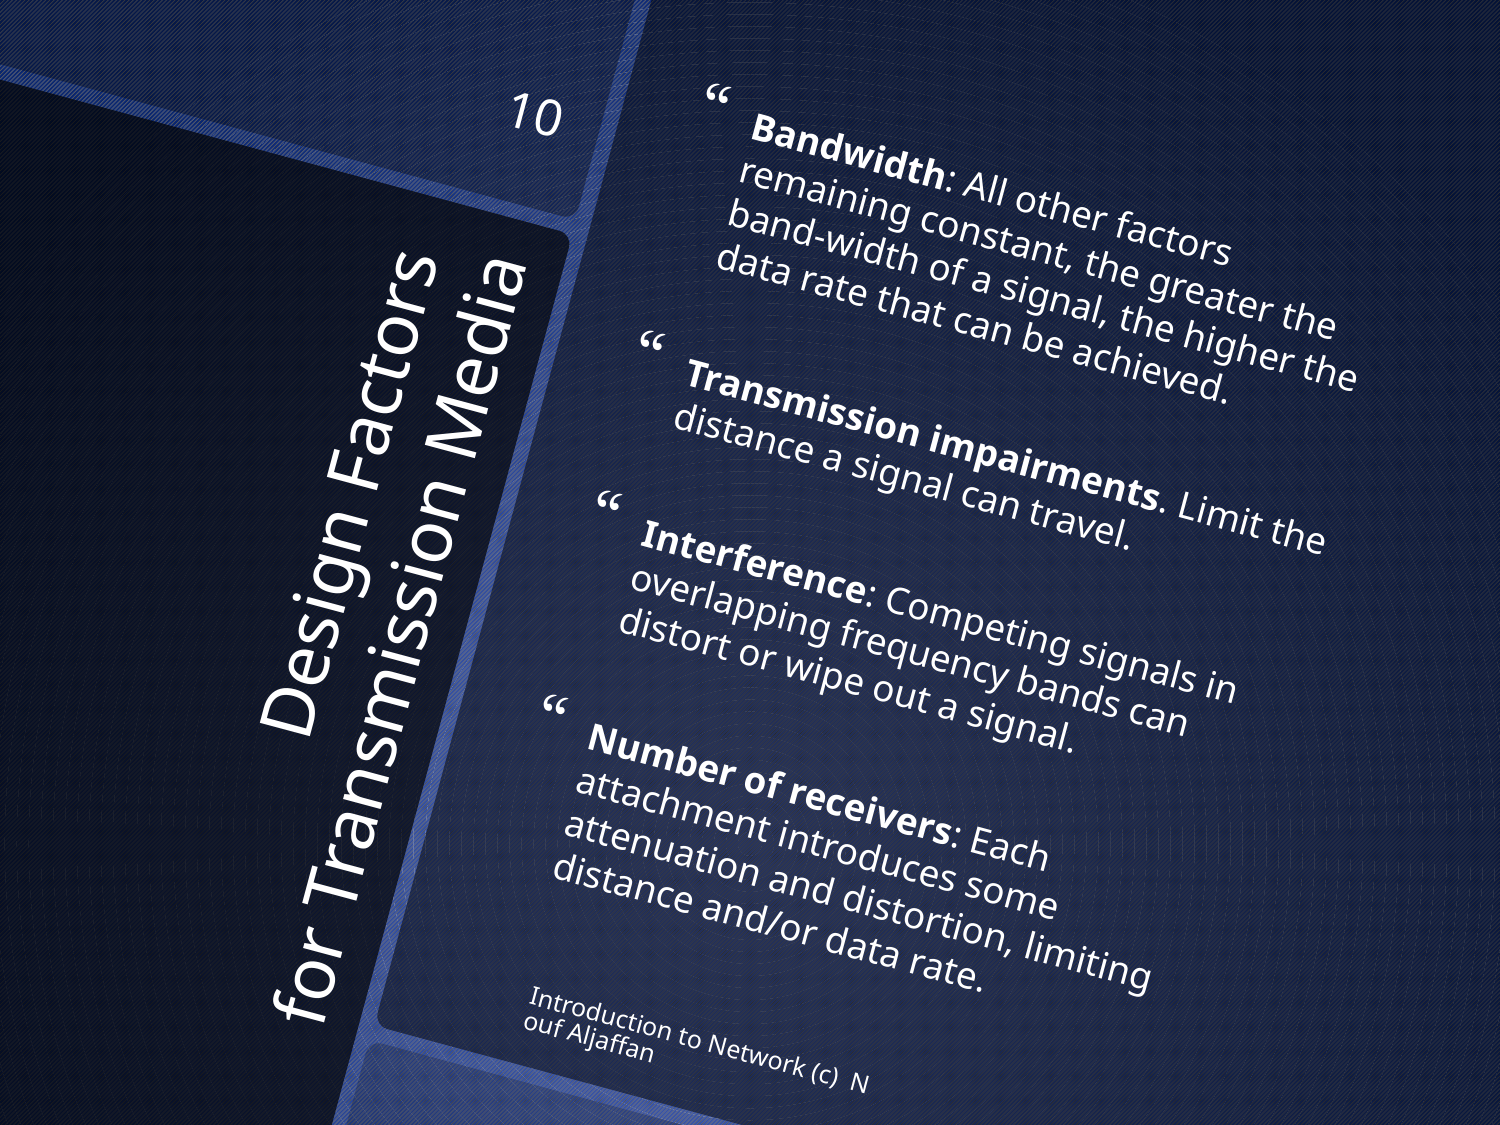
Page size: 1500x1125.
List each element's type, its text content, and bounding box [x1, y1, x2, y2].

slide_number 10 [206, 1, 585, 157]
title Design Factors for Transmission Media [69, 181, 554, 1056]
footer Introduction to Network (c) Nouf Aljaffan [508, 963, 903, 1123]
list Bandwidth: All other factors remaining constant, the greater the band-width of a signal, the higher the data rate that can be achieved. Transmission impairments. Limit the distance a signal can travel. Interference: Competing signals in overlapping frequency bands can distort or wipe out a signal. Number of receivers: Each attachment introduces some attenuation and distortion, limiting distance and/or data rate. [475, 72, 1430, 1076]
